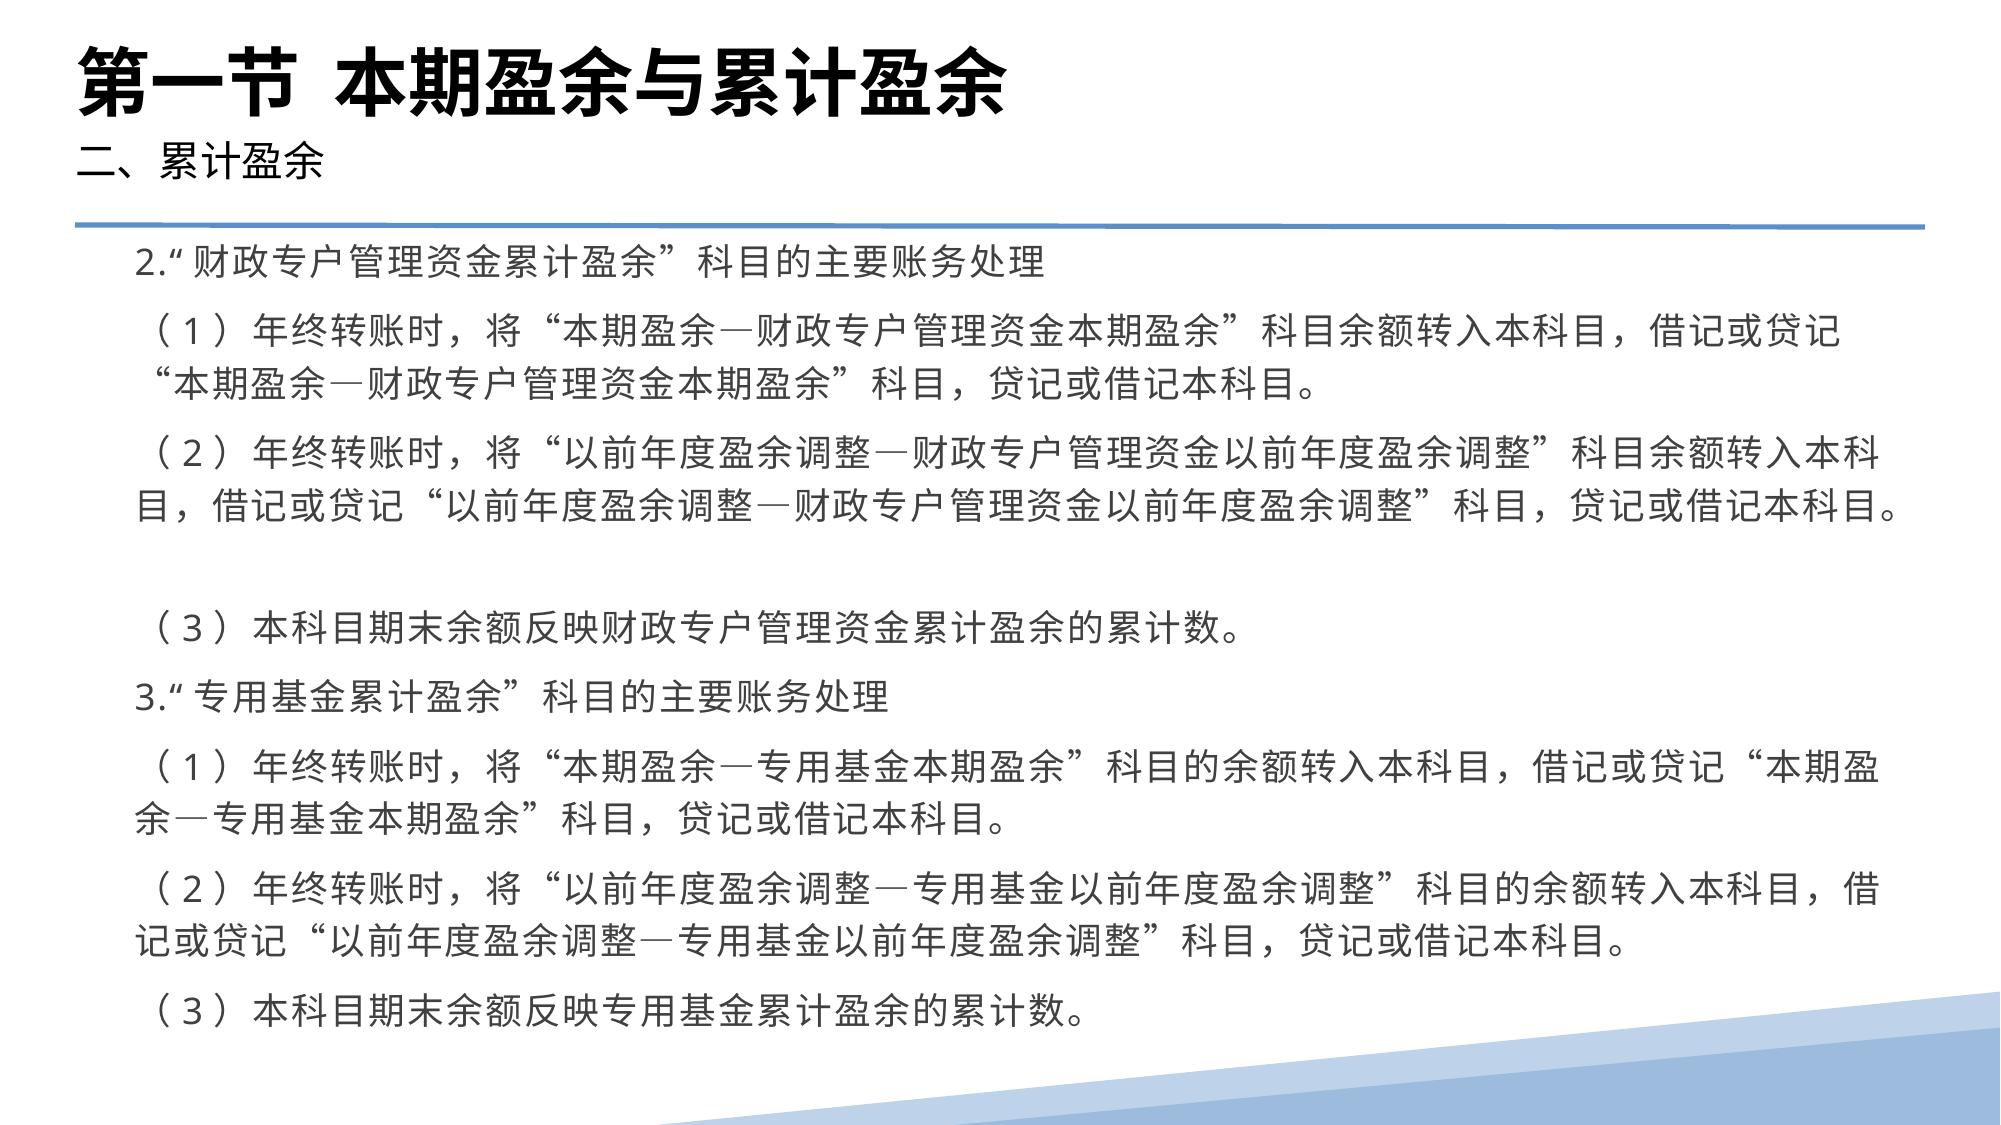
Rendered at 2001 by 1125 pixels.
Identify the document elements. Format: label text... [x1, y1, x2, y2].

text_box 2.“财政专户管理资金累计盈余”科目的主要账务处理 （1）年终转账时，将“本期盈余—财政专户管理资金本期盈余”科目余额转入本科目，借记或贷记“本期盈余—财政专户管理资金本期盈余”科目，贷记或借记本科目。 （2）年终转账时，将“以前年度盈余调整—财政专户管理资金以前年度盈余调整”科目余额转入本科目，借记或贷记“以前年度盈余调整—财政专户管理资金以前年度盈余调整”科目，贷记或借记本科目。 （3）本科目期末余额反映财政专户管理资金累计盈余的累计数。 3.“专用基金累计盈余”科目的主要账务处理 （1）年终转账时，将“本期盈余—专用基金本期盈余”科目的余额转入本科目，借记或贷记“本期盈余—专用基金本期盈余”科目，贷记或借记本科目。 （2）年终转账时，将“以前年度盈余调整—专用基金以前年度盈余调整”科目的余额转入本科目，借记或贷记“以前年度盈余调整—专用基金以前年度盈余调整”科目，贷记或借记本科目。 （3）本科目期末余额反映专用基金累计盈余的累计数。 [124, 228, 1904, 1037]
text_box 第一节 本期盈余与累计盈余 [75, 24, 1925, 124]
text_box 二、累计盈余 [75, 124, 1925, 200]
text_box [656, 991, 2000, 1125]
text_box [74, 224, 1925, 228]
